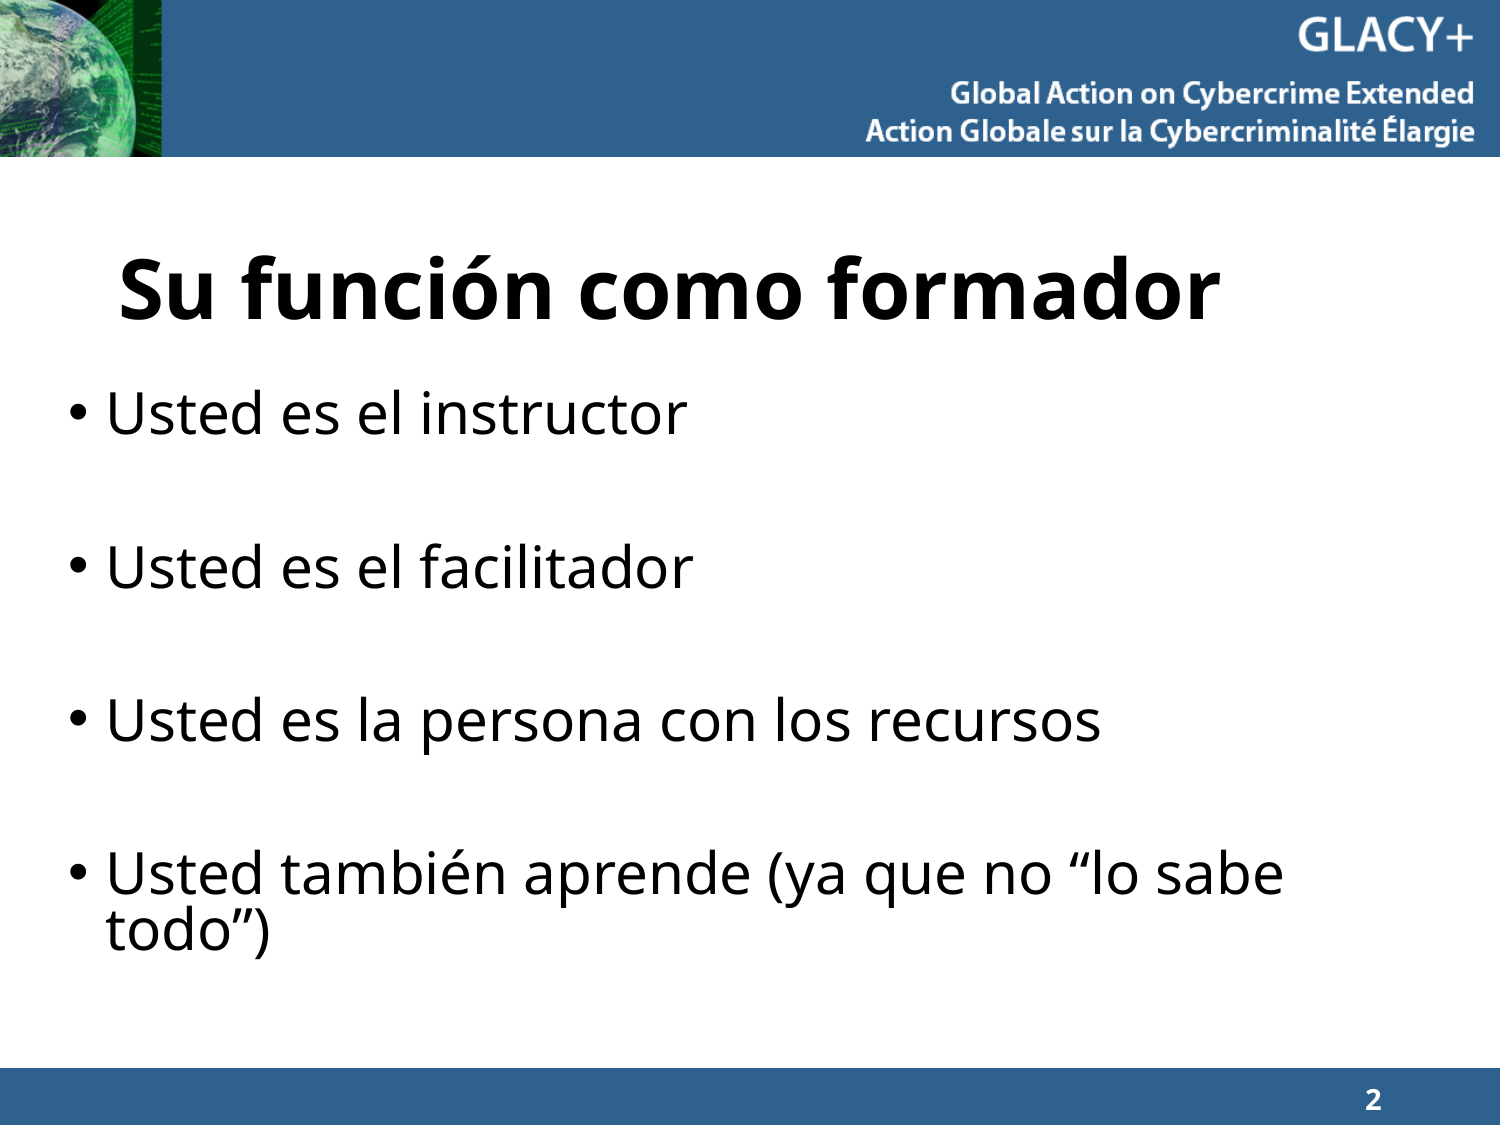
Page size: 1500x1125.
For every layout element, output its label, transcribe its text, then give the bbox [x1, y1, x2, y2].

picture [0, 0, 1500, 157]
slide_number 2 [1059, 1071, 1397, 1125]
title Su función como formador [103, 197, 1397, 382]
list Usted es el instructor Usted es el facilitador Usted es la persona con los recursos Usted también aprende (ya que no “lo sabe todo”) [53, 382, 1404, 1125]
